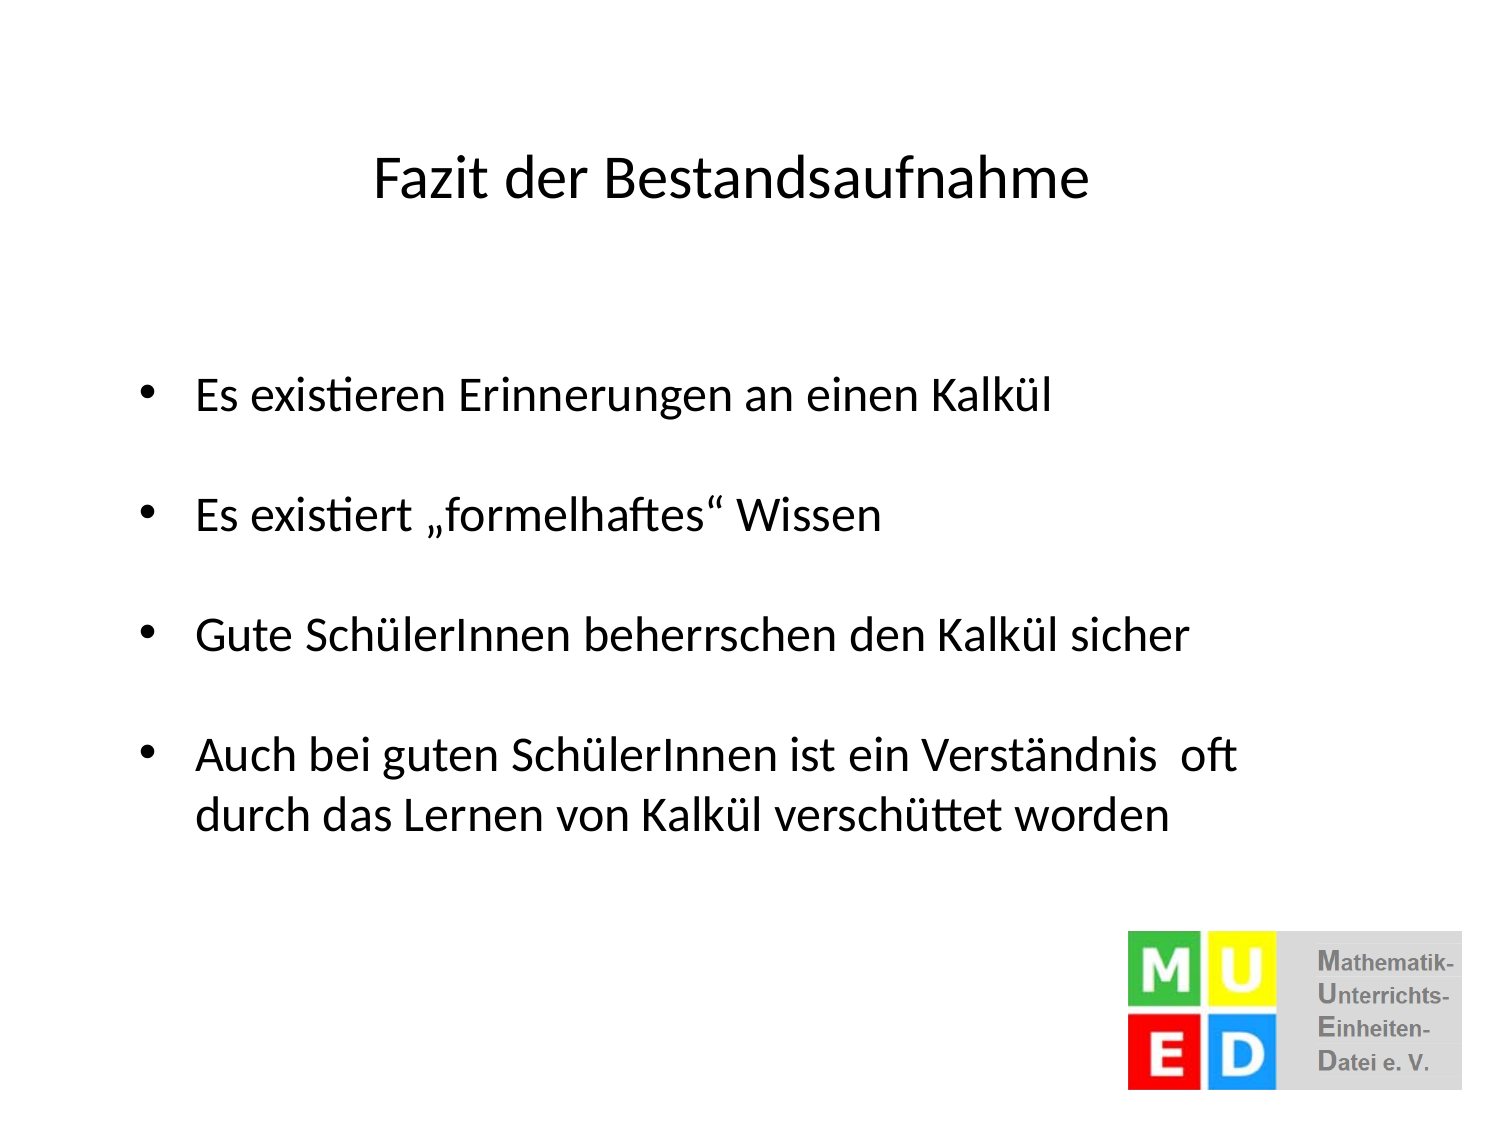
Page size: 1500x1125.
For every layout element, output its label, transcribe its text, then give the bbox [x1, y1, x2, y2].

picture [1127, 931, 1463, 1091]
text_box Fazit der Bestandsaufnahme Es existieren Erinnerungen an einen Kalkül Es existiert „formelhaftes“ Wissen Gute SchülerInnen beherrschen den Kalkül sicher Auch bei guten SchülerInnen ist ein Verständnis oft durch das Lernen von Kalkül verschüttet worden [123, 128, 1341, 959]
